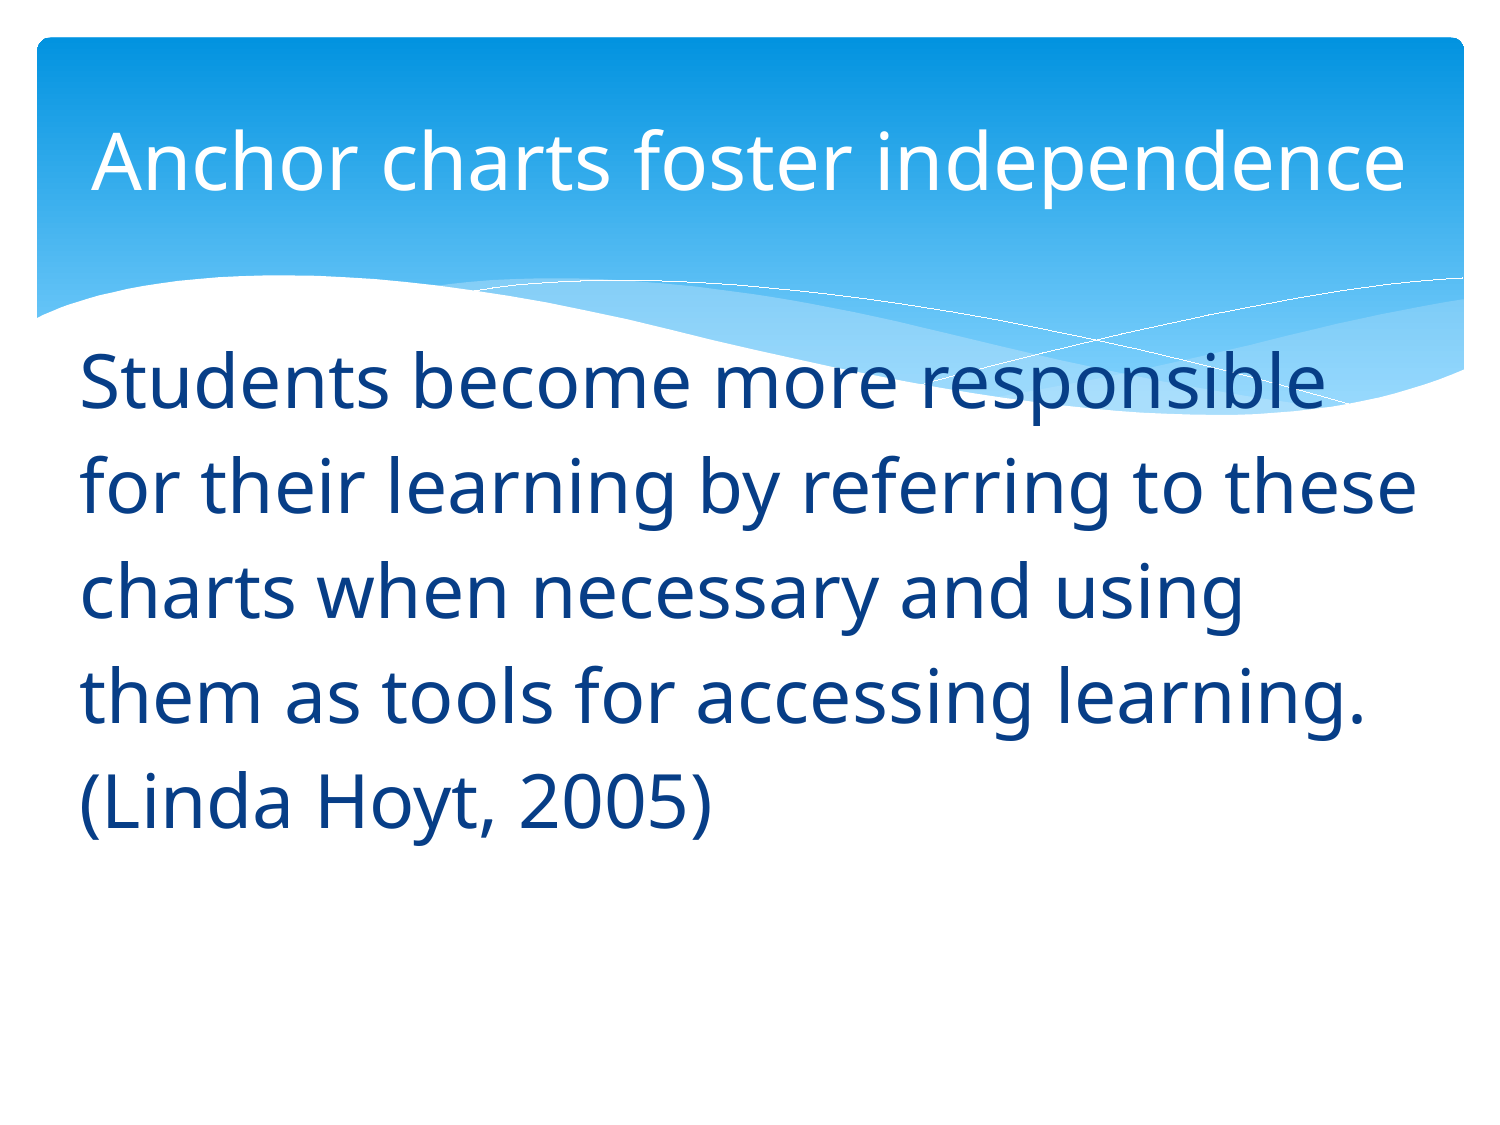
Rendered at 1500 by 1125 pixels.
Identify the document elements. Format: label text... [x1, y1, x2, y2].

title Anchor charts foster independence [75, 55, 1425, 261]
list Students become more responsible for their learning by referring to these charts when necessary and using them as tools for accessing learning. (Linda Hoyt, 2005) [53, 326, 1447, 1009]
